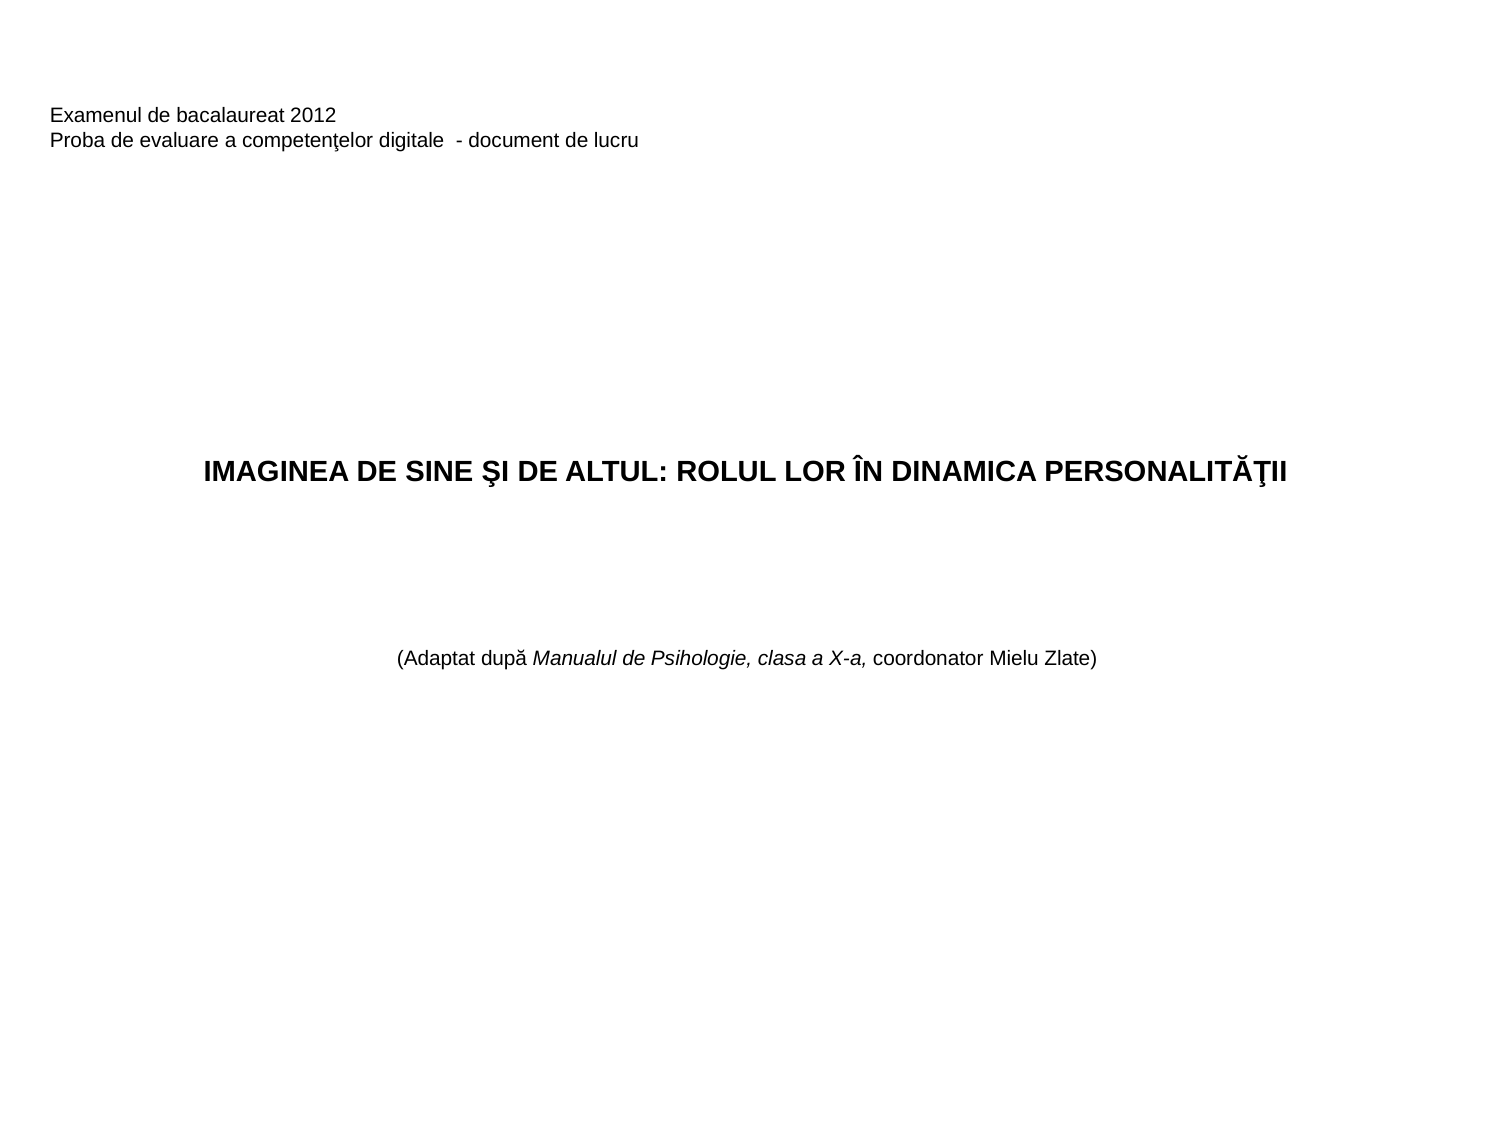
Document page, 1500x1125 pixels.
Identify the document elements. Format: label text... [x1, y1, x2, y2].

subtitle (Adaptat după Manualul de Psihologie, clasa a X-a, coordonator Mielu Zlate) [224, 637, 1276, 751]
text_box Examenul de bacalaureat 2012 Proba de evaluare a competenţelor digitale - document de lucru [35, 94, 1424, 159]
title IMAGINEA DE SINE ŞI DE ALTUL: ROLUL LOR ÎN DINAMICA PERSONALITĂŢII [112, 349, 1388, 591]
